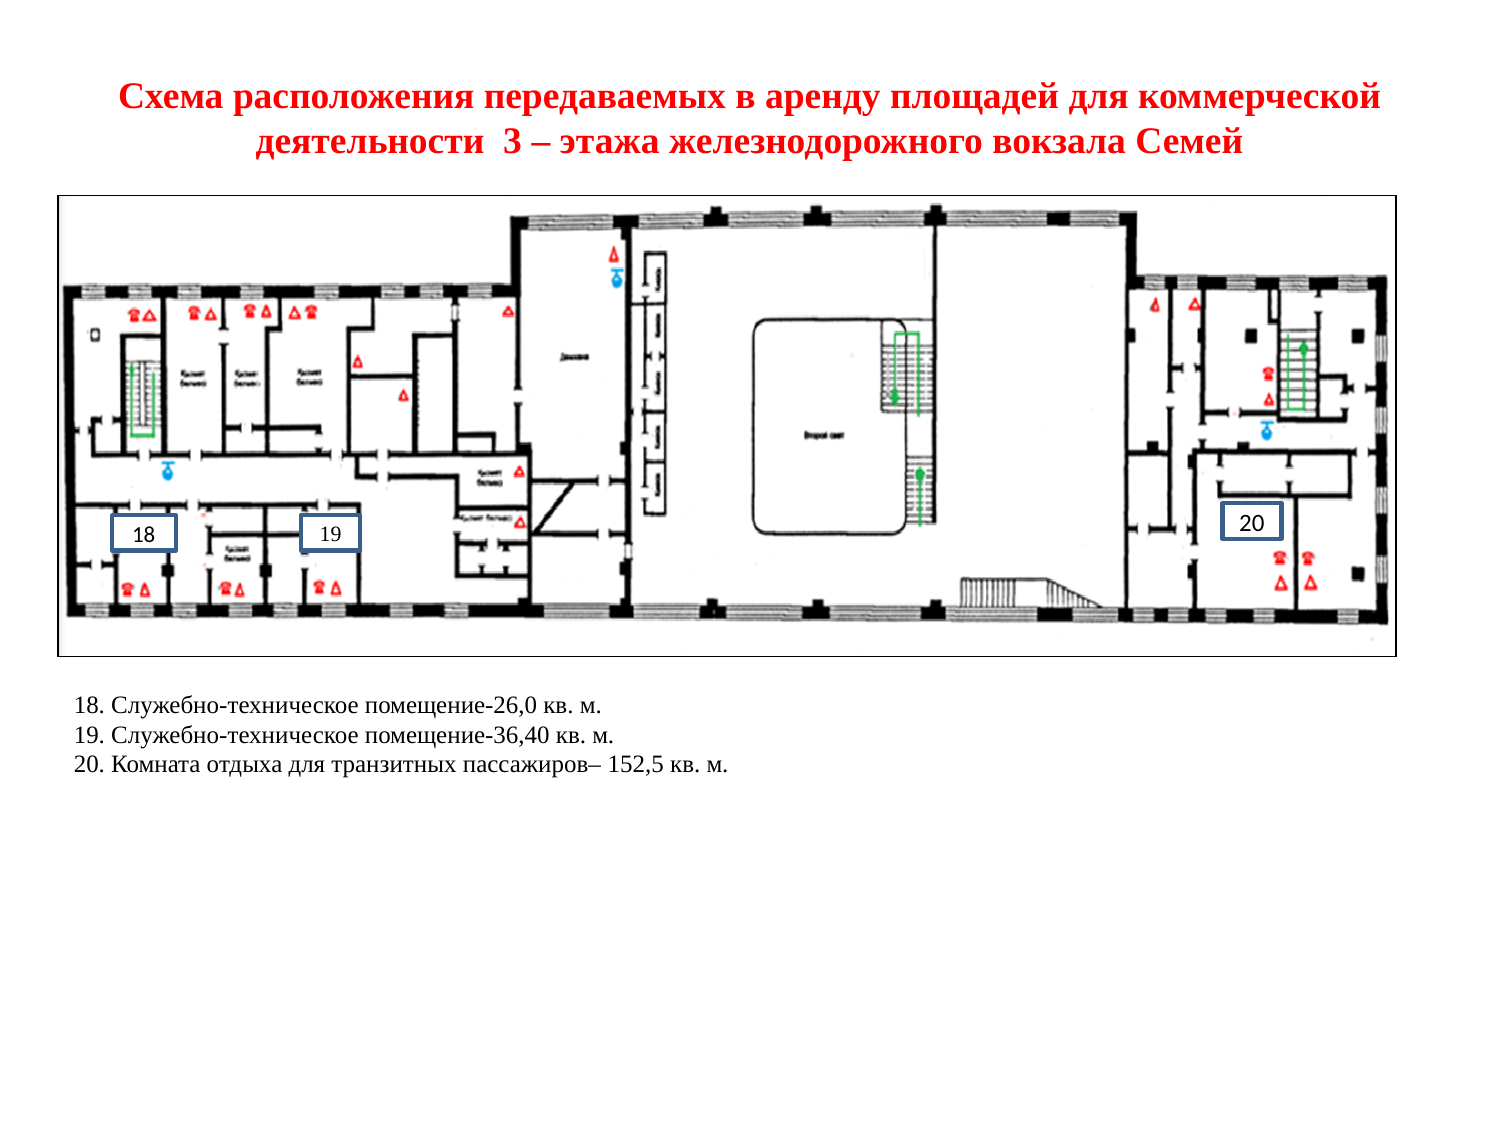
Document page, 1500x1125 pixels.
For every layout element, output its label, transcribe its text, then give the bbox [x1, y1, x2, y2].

list 18. Служебно-техническое помещение-26,0 кв. м. 19. Служебно-техническое помещение-36,40 кв. м. 20. Комната отдыха для транзитных пассажиров– 152,5 кв. м. [58, 680, 1396, 892]
picture [58, 196, 1396, 656]
title Схема расположения передаваемых в аренду площадей для коммерческой деятельности 3 – этажа железнодорожного вокзала Семей [75, 45, 1425, 233]
